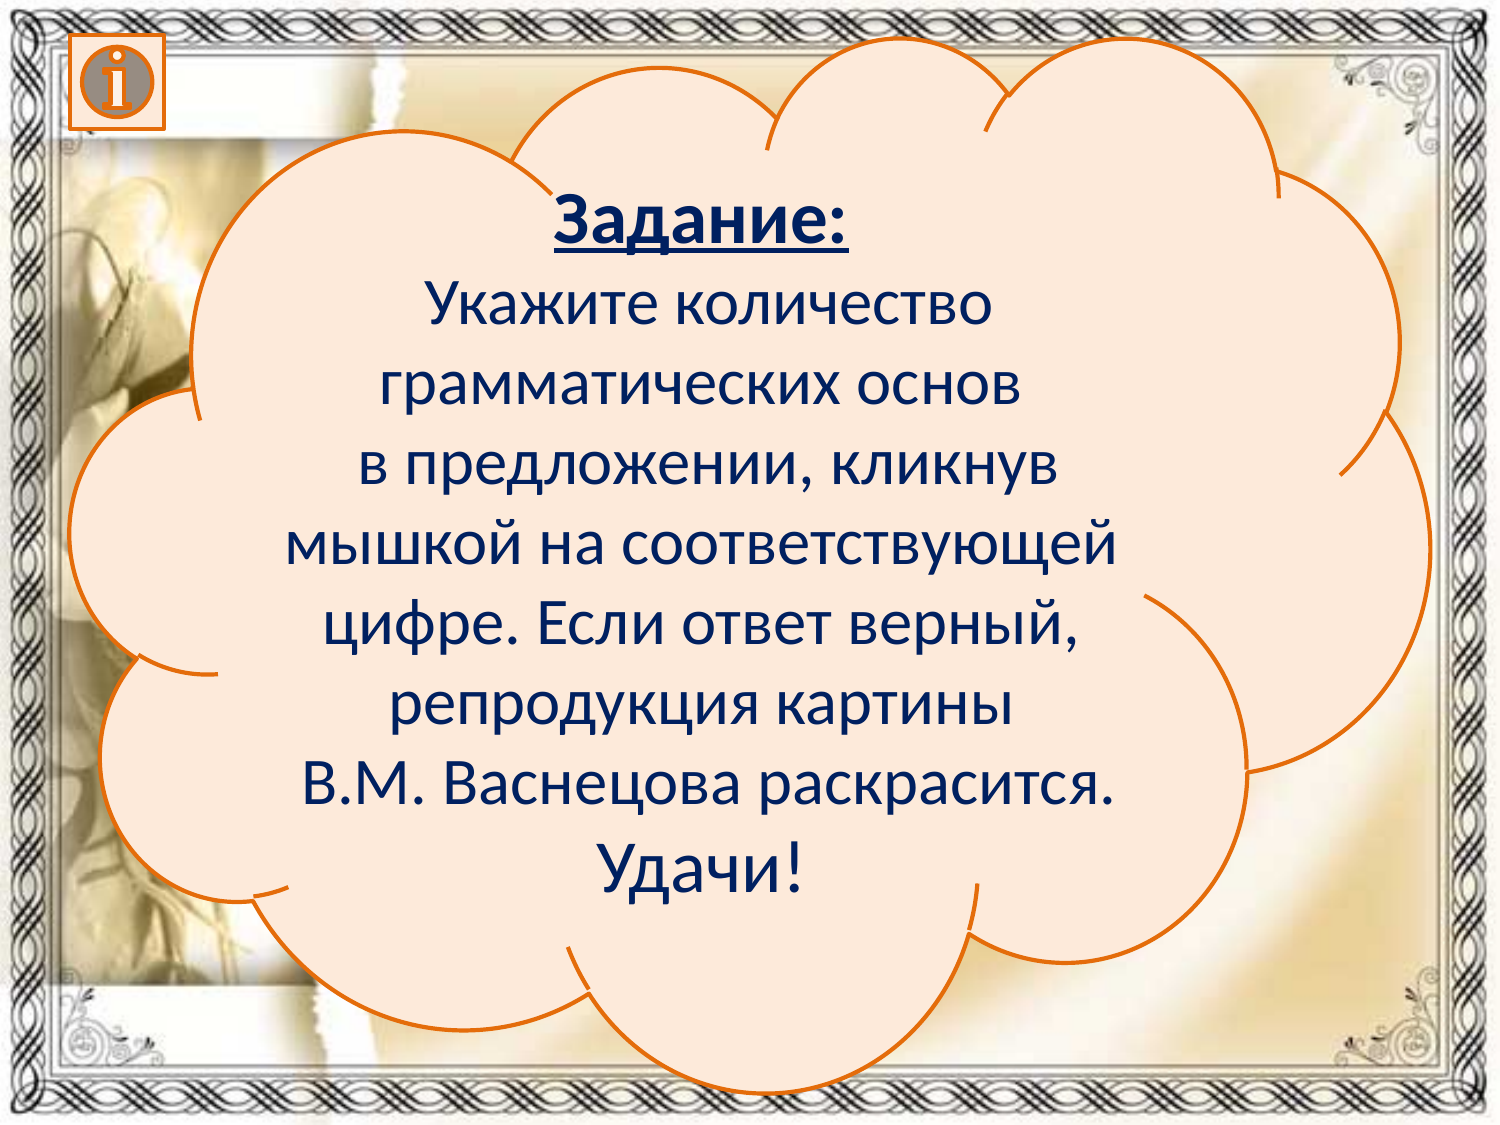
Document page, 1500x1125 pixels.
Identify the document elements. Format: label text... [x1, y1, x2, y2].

picture [0, 0, 1500, 1125]
text_box Задание: Укажите количество грамматических основ в предложении, кликнув мышкой на соответствующей цифре. Если ответ верный, репродукция картины В.М. Васнецова раскрасится. Удачи! [67, 36, 1433, 1096]
text_box [68, 33, 166, 131]
